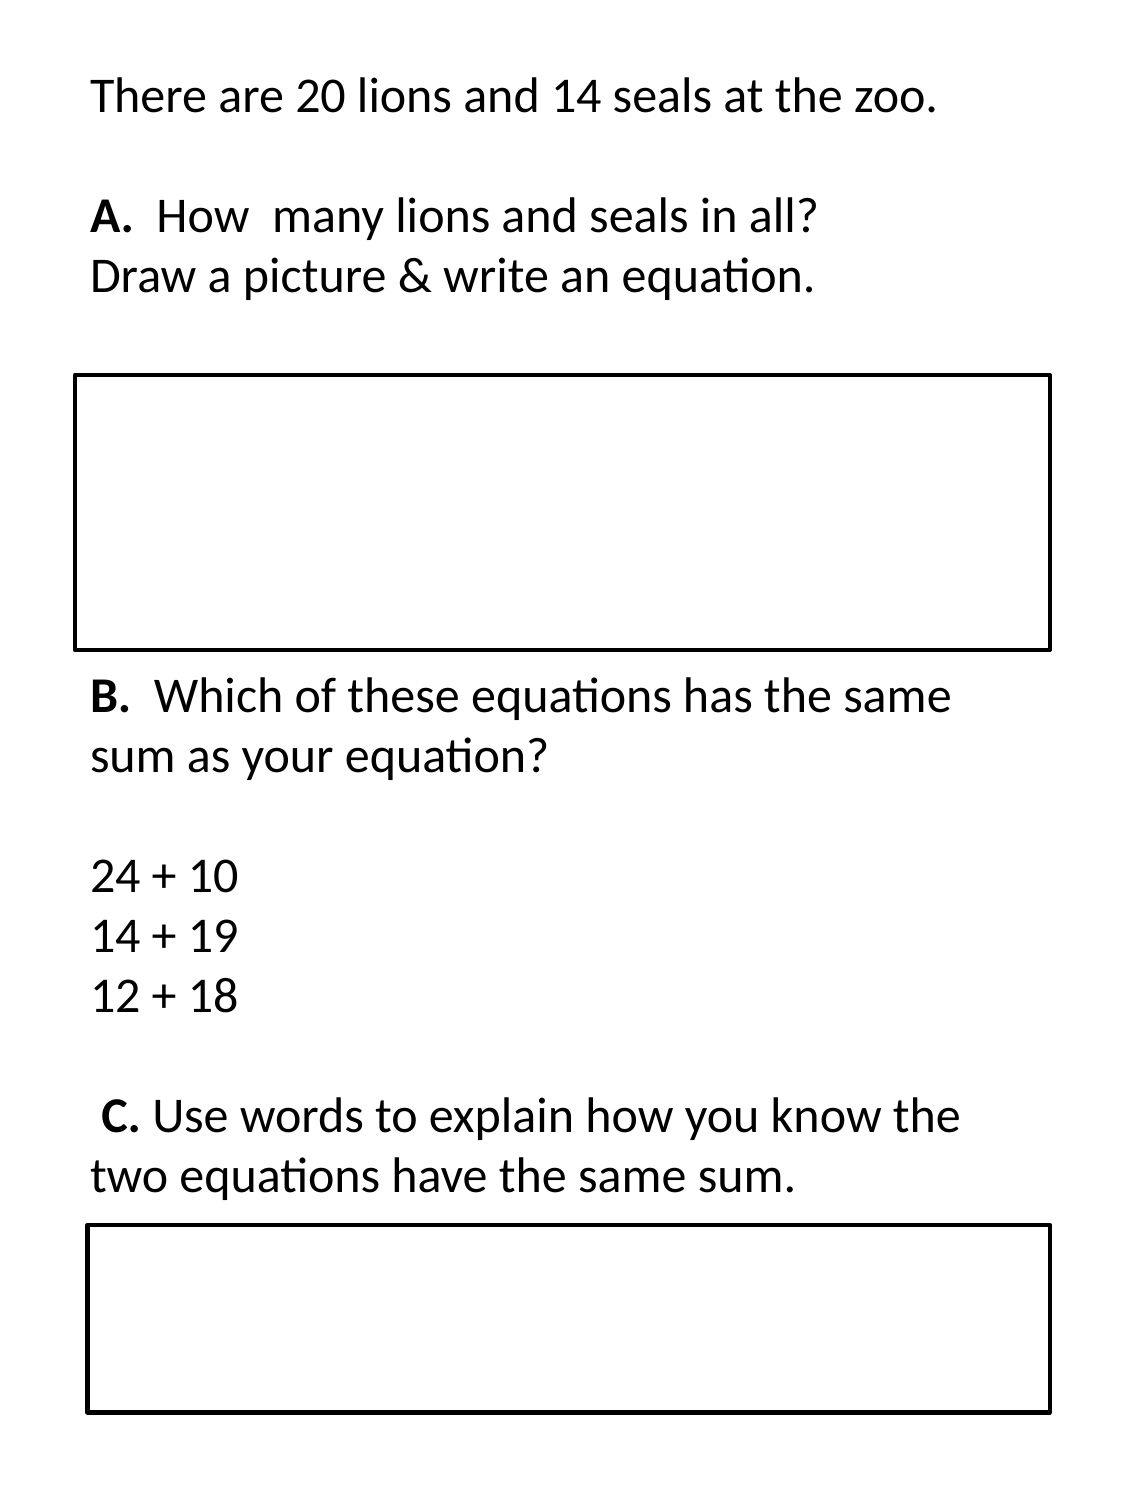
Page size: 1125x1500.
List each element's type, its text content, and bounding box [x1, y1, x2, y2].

title There are 20 lions and 14 seals at the zoo. A. How many lions and seals in all? Draw a picture & write an equation. B. Which of these equations has the same sum as your equation? 24 + 10 14 + 19 12 + 18 C. Use words to explain how you know the two equations have the same sum. [75, 0, 1000, 373]
title There are 20 lions and 14 seals at the zoo. A. How many lions and seals in all? Draw a picture & write an equation. B. Which of these equations has the same sum as your equation? 24 + 10 14 + 19 12 + 18 C. Use words to explain how you know the two equations have the same sum. [75, 652, 1000, 1388]
text_box [85, 1223, 1052, 1415]
text_box [73, 373, 1052, 652]
